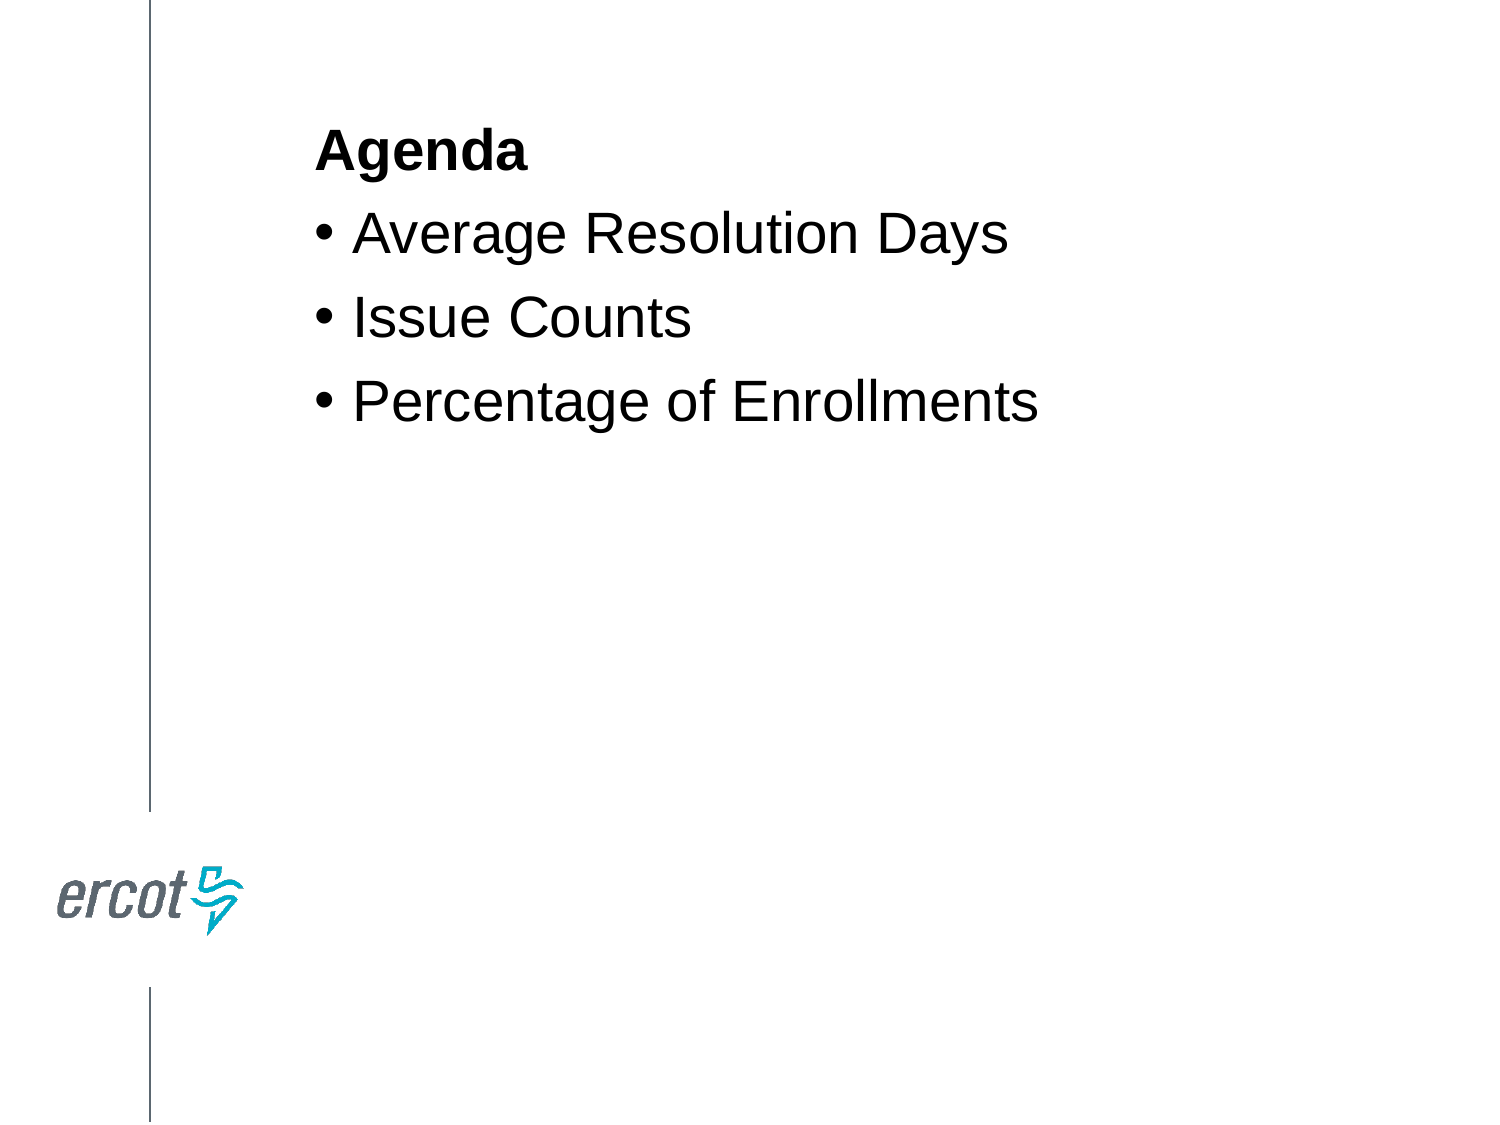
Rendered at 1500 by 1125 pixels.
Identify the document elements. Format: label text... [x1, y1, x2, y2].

list Agenda Average Resolution Days Issue Counts Percentage of Enrollments [300, 112, 1338, 1013]
picture [53, 862, 247, 938]
